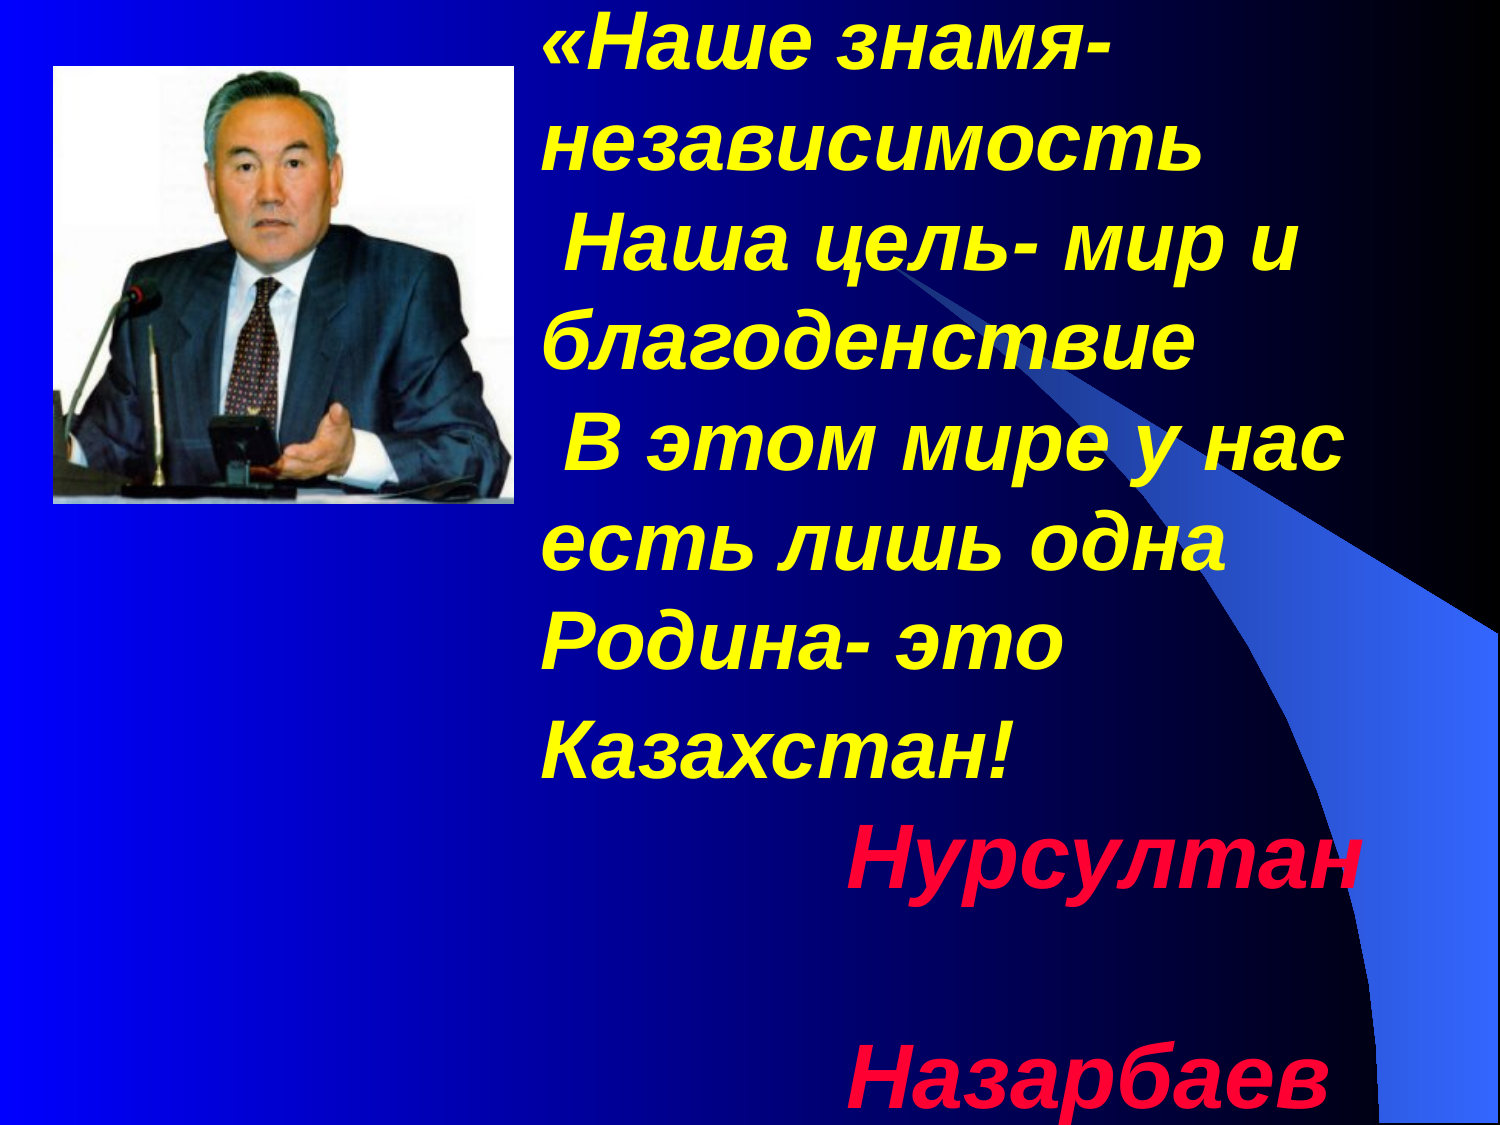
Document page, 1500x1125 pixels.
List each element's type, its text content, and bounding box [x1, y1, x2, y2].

title «Наше знамя-независимость Наша цель- мир и благоденствие В этом мире у нас есть лишь одна Родина- это Казахстан! Нурсултан Назарбаев [525, 30, 1471, 1083]
picture [52, 66, 515, 504]
